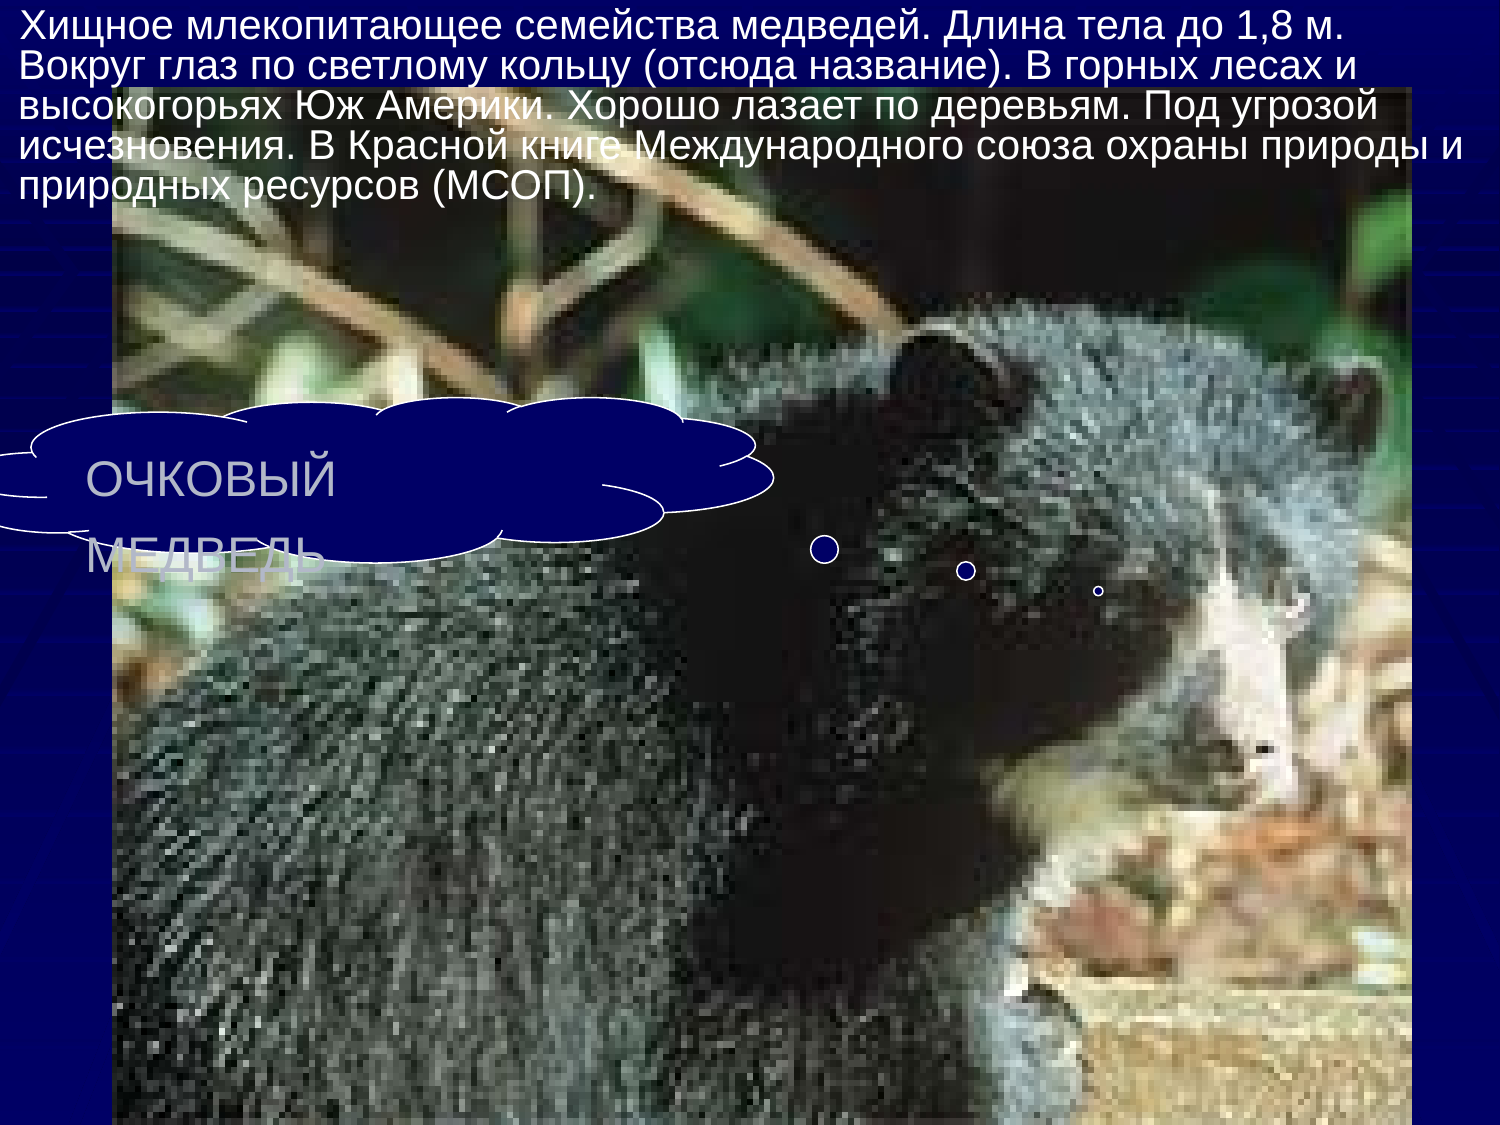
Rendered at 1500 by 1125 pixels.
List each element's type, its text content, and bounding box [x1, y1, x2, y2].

text_box ОЧКОВЫЙ МЕДВЕДЬ [0, 415, 106, 545]
picture [111, 86, 1412, 1125]
list Хищное млекопитающее семейства медведей. Длина тела до 1,8 м. Вокруг глаз по светлому кольцу (отсюда название). В горных лесах и высокогорьях Юж Америки. Хорошо лазает по деревьям. Под угрозой исчезновения. В Красной книге Международного союза охраны природы и природных ресурсов (МСОП). [0, 0, 1500, 232]
